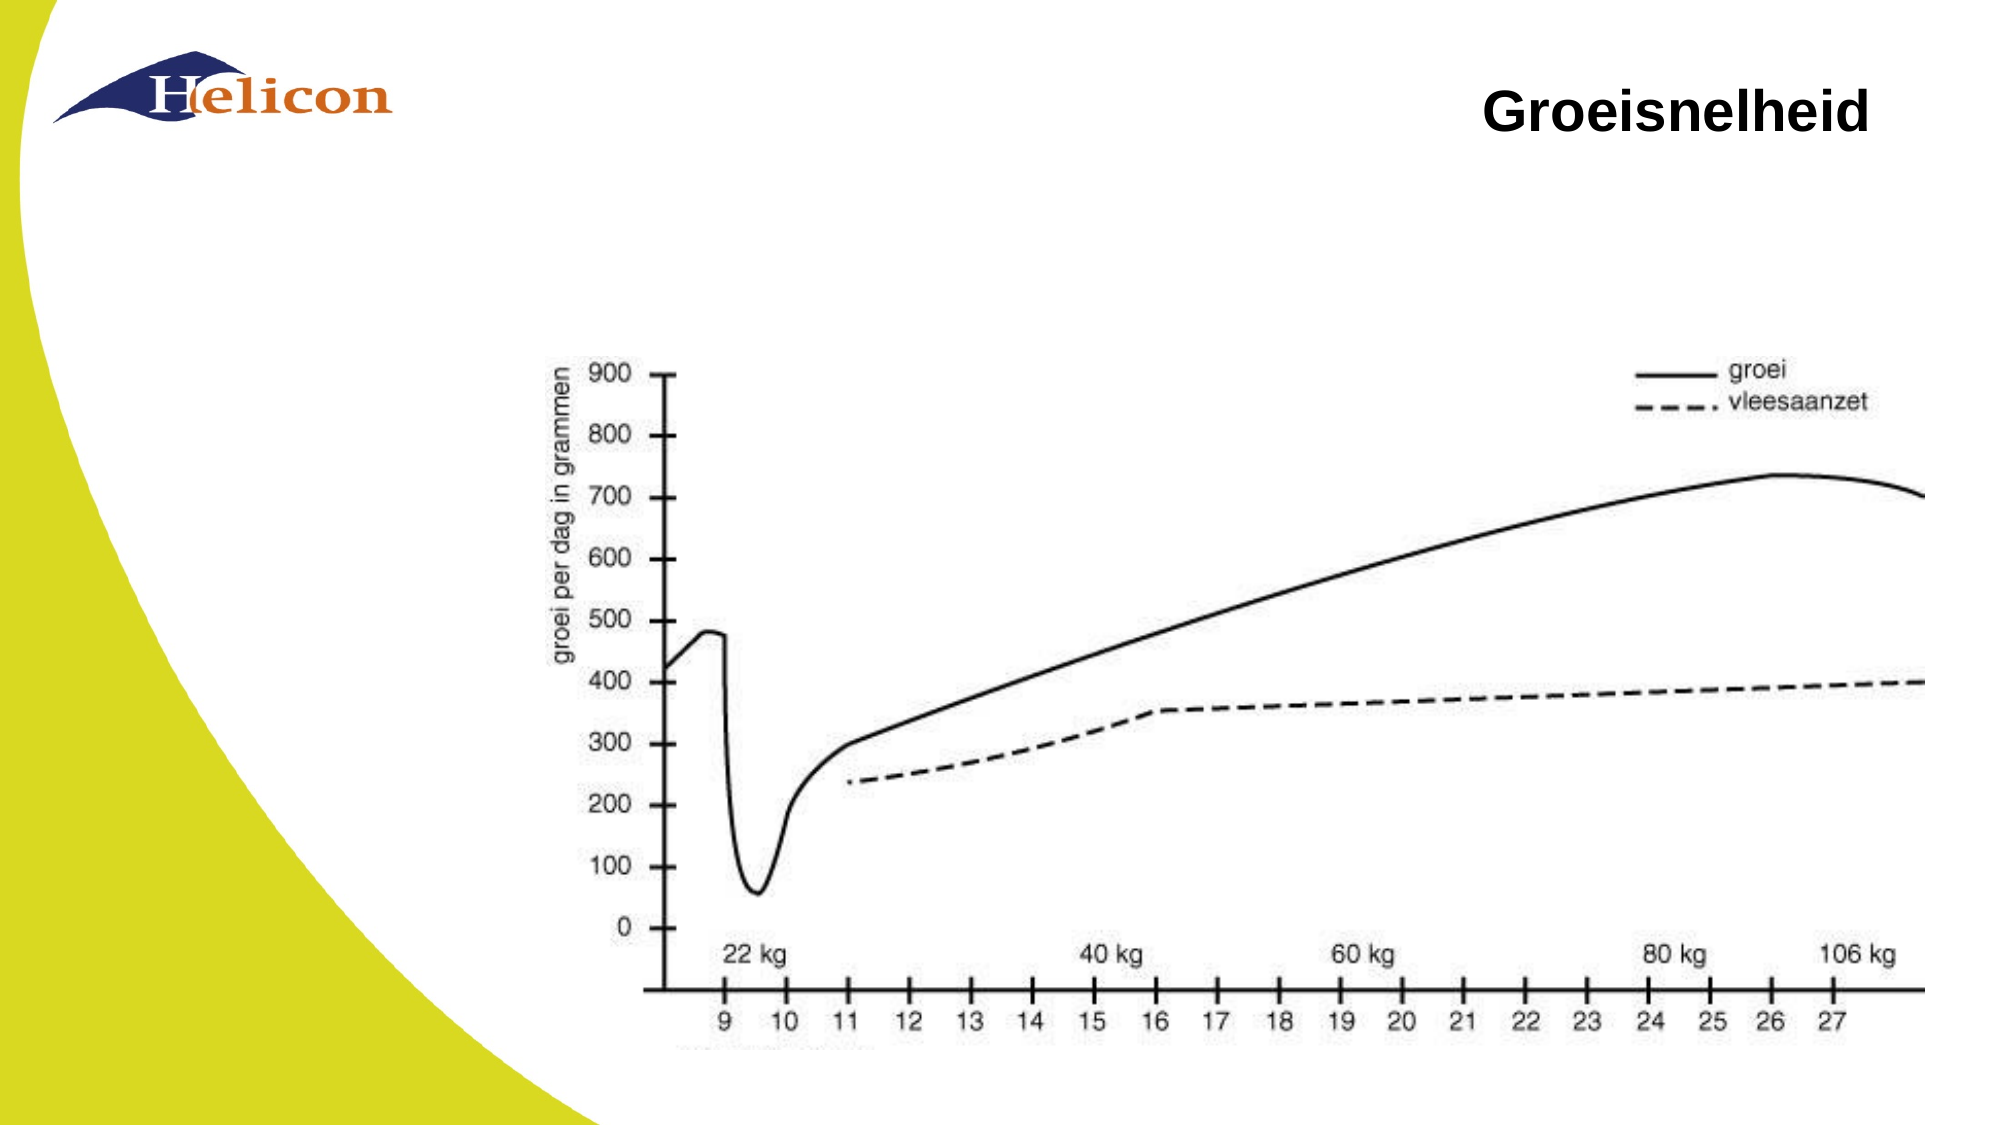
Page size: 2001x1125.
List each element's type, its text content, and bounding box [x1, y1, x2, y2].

picture [0, 0, 2000, 1125]
title Groeisnelheid [432, 54, 1887, 161]
